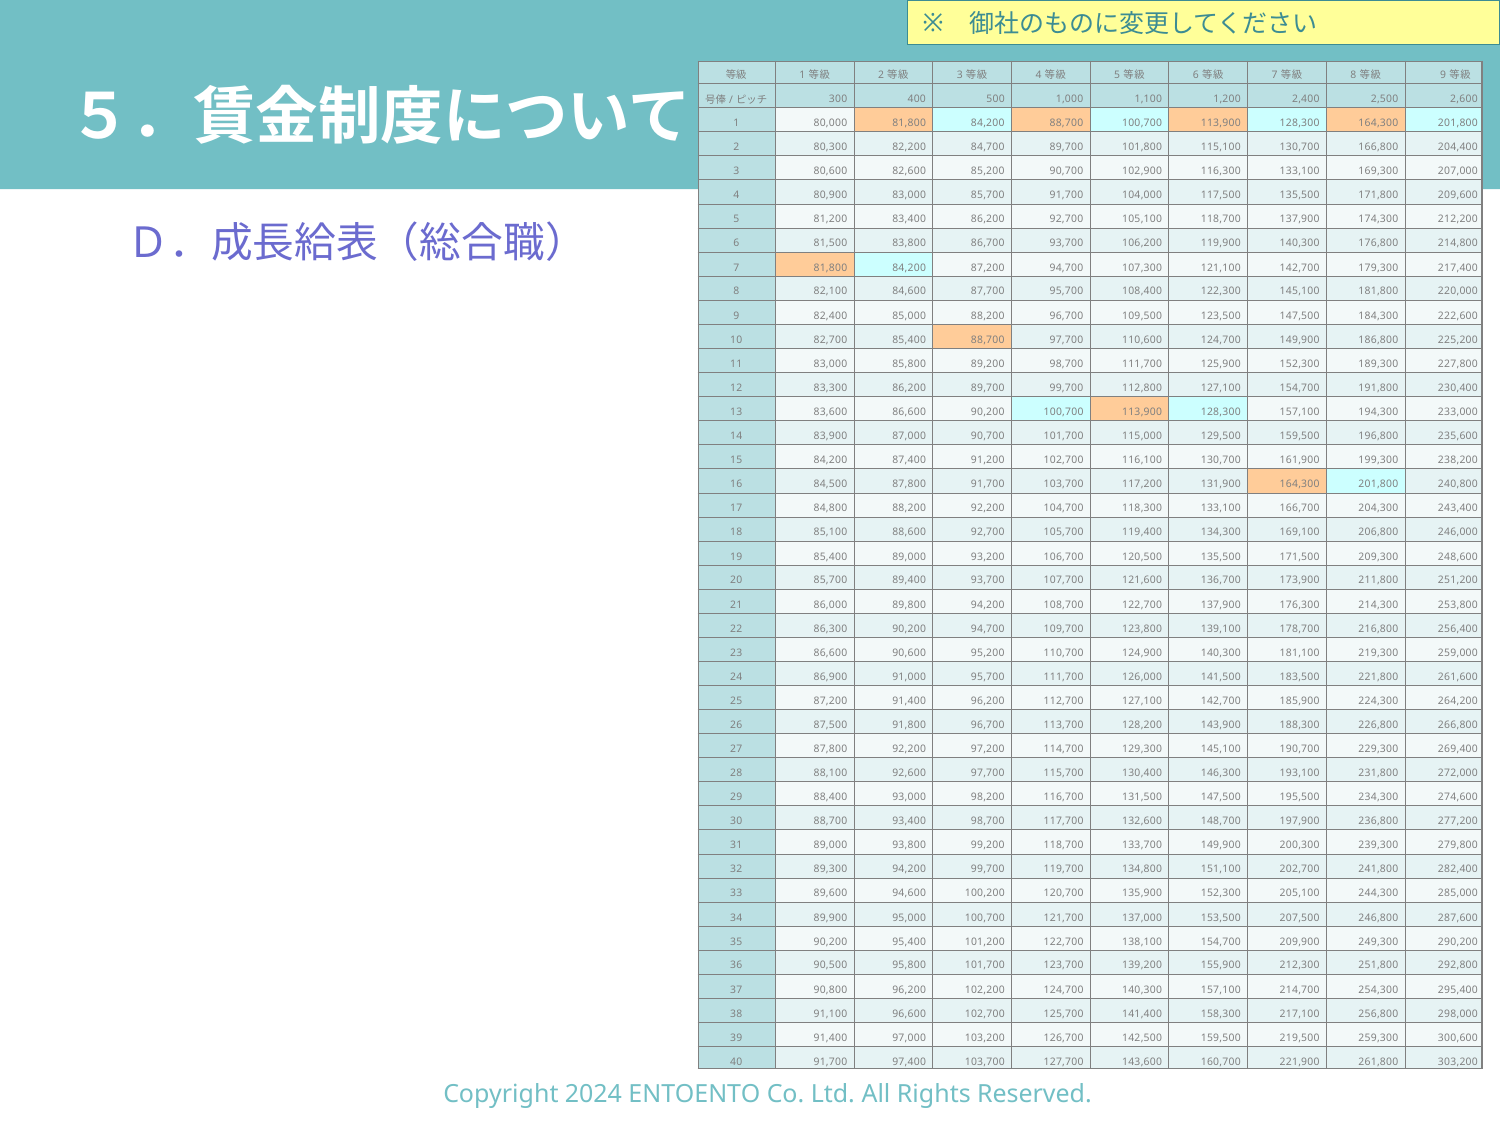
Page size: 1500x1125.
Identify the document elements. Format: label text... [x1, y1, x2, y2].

table_cell 259,300 [1327, 1023, 1405, 1046]
table_cell 159,500 [1248, 421, 1326, 444]
table_cell 号俸/ピッチ [699, 84, 775, 107]
table_cell 101,200 [933, 927, 1011, 950]
table_cell 101,700 [933, 951, 1011, 974]
table_cell 93,400 [855, 806, 932, 829]
table_cell 206,800 [1327, 518, 1405, 541]
table_cell 287,600 [1406, 903, 1481, 926]
table_cell 111,700 [1091, 349, 1168, 372]
table_cell 85,400 [855, 325, 932, 348]
table_cell 137,000 [1091, 903, 1168, 926]
table_cell 140,300 [1091, 975, 1168, 998]
table_cell 135,500 [1169, 542, 1247, 565]
table_cell 88,400 [776, 782, 854, 805]
table_cell 91,100 [776, 999, 854, 1022]
table_cell 110,700 [1012, 638, 1090, 661]
table_cell 93,800 [855, 830, 932, 854]
table_cell 85,100 [776, 518, 854, 541]
table_cell 131,500 [1091, 782, 1168, 805]
table_cell 108,700 [1012, 590, 1090, 613]
table_cell 107,700 [1012, 566, 1090, 589]
table_cell 124,700 [1012, 975, 1090, 998]
table_cell 96,700 [933, 710, 1011, 733]
table_cell 95,800 [855, 951, 932, 974]
table_cell 93,700 [1012, 229, 1090, 252]
table_cell 17 [699, 494, 775, 517]
table_cell 298,000 [1406, 999, 1481, 1022]
table_cell 86,200 [855, 373, 932, 396]
table_header 5等級 [1091, 62, 1168, 83]
table_cell 85,800 [855, 349, 932, 372]
table_cell 1,000 [1012, 84, 1090, 107]
table_cell 235,600 [1406, 421, 1481, 444]
table_cell 201,800 [1406, 108, 1481, 131]
table_cell 96,200 [855, 975, 932, 998]
table_cell 141,400 [1091, 999, 1168, 1022]
table_cell 147,500 [1248, 301, 1326, 324]
table_header 6等級 [1169, 62, 1247, 83]
table_cell 120,700 [1012, 879, 1090, 902]
table_cell 123,700 [1012, 951, 1090, 974]
table_cell 96,600 [855, 999, 932, 1022]
table_cell 82,600 [855, 156, 932, 179]
table_cell 89,600 [776, 879, 854, 902]
table_cell 98,700 [1012, 349, 1090, 372]
table_cell 135,500 [1248, 180, 1326, 204]
table_cell 151,100 [1169, 855, 1247, 878]
table_cell 109,700 [1012, 614, 1090, 637]
table_cell 189,300 [1327, 349, 1405, 372]
table_cell 84,800 [776, 494, 854, 517]
table_cell 264,200 [1406, 686, 1481, 709]
table_cell 84,700 [933, 132, 1011, 155]
table_cell 103,200 [933, 1023, 1011, 1046]
table_cell 89,700 [933, 373, 1011, 396]
table_cell 102,700 [933, 999, 1011, 1022]
table_cell 13 [699, 397, 775, 420]
table_cell 89,300 [776, 855, 854, 878]
table_cell 179,300 [1327, 253, 1405, 276]
table_cell 303,200 [1406, 1047, 1481, 1068]
table_cell 81,200 [776, 205, 854, 228]
table_cell 222,600 [1406, 301, 1481, 324]
table_cell 101,700 [1012, 421, 1090, 444]
table_cell 91,800 [855, 710, 932, 733]
table_cell 107,300 [1091, 253, 1168, 276]
table_cell 143,600 [1091, 1047, 1168, 1068]
table_header 2等級 [855, 62, 932, 83]
table_cell 143,900 [1169, 710, 1247, 733]
table_cell 248,600 [1406, 542, 1481, 565]
table_cell 241,800 [1327, 855, 1405, 878]
table_cell 86,700 [933, 229, 1011, 252]
table_cell 80,600 [776, 156, 854, 179]
table_cell 24 [699, 662, 775, 685]
table_cell 82,100 [776, 277, 854, 300]
table_cell 202,700 [1248, 855, 1326, 878]
table_cell 92,200 [855, 734, 932, 757]
table_cell 16 [699, 469, 775, 493]
table_cell 83,900 [776, 421, 854, 444]
table_cell 212,300 [1248, 951, 1326, 974]
table_cell 20 [699, 566, 775, 589]
table_cell 279,800 [1406, 830, 1481, 854]
table_cell 87,000 [855, 421, 932, 444]
table_cell 500 [933, 84, 1011, 107]
table_cell 85,700 [933, 180, 1011, 204]
table_cell 129,500 [1169, 421, 1247, 444]
table_cell 109,500 [1091, 301, 1168, 324]
table_cell 193,100 [1248, 758, 1326, 781]
table_cell 290,200 [1406, 927, 1481, 950]
table_cell 122,700 [1091, 590, 1168, 613]
table_cell 197,900 [1248, 806, 1326, 829]
table_cell 19 [699, 542, 775, 565]
table_cell 157,100 [1169, 975, 1247, 998]
table_cell 85,700 [776, 566, 854, 589]
table_cell 101,800 [1091, 132, 1168, 155]
table_cell 90,600 [855, 638, 932, 661]
table_cell 88,700 [933, 325, 1011, 348]
table_cell 171,500 [1248, 542, 1326, 565]
table_cell 261,800 [1327, 1047, 1405, 1068]
table_cell 100,700 [1012, 397, 1090, 420]
table_cell 90,700 [1012, 156, 1090, 179]
table_cell 25 [699, 686, 775, 709]
table_cell 100,200 [933, 879, 1011, 902]
table_cell 130,400 [1091, 758, 1168, 781]
table_cell 21 [699, 590, 775, 613]
table_cell 87,200 [933, 253, 1011, 276]
table_cell 161,900 [1248, 445, 1326, 468]
table_cell 106,200 [1091, 229, 1168, 252]
table_cell 32 [699, 855, 775, 878]
table_header 1等級 [776, 62, 854, 83]
table_cell 81,800 [855, 108, 932, 131]
table_cell 86,300 [776, 614, 854, 637]
table_cell 95,700 [933, 662, 1011, 685]
table_cell 214,300 [1327, 590, 1405, 613]
table_cell 125,700 [1012, 999, 1090, 1022]
table_cell 285,000 [1406, 879, 1481, 902]
table_cell 90,500 [776, 951, 854, 974]
table_cell 85,400 [776, 542, 854, 565]
table_cell 136,700 [1169, 566, 1247, 589]
table_cell 134,800 [1091, 855, 1168, 878]
table_cell 123,800 [1091, 614, 1168, 637]
table_cell 14 [699, 421, 775, 444]
table_cell 221,800 [1327, 662, 1405, 685]
table_cell 94,700 [933, 614, 1011, 637]
table_cell 94,700 [1012, 253, 1090, 276]
table_cell 89,000 [776, 830, 854, 854]
table_cell 99,700 [933, 855, 1011, 878]
table_cell 183,500 [1248, 662, 1326, 685]
table_cell 35 [699, 927, 775, 950]
table_cell 89,400 [855, 566, 932, 589]
table_cell 116,300 [1169, 156, 1247, 179]
table_cell 138,100 [1091, 927, 1168, 950]
table_cell 112,800 [1091, 373, 1168, 396]
table_cell 93,000 [855, 782, 932, 805]
table_cell 97,700 [1012, 325, 1090, 348]
table_cell 274,600 [1406, 782, 1481, 805]
table_cell 86,900 [776, 662, 854, 685]
table_cell 130,700 [1248, 132, 1326, 155]
table_cell 139,200 [1091, 951, 1168, 974]
table_cell 91,400 [776, 1023, 854, 1046]
table_cell 137,900 [1169, 590, 1247, 613]
table_cell 220,000 [1406, 277, 1481, 300]
table_cell 113,900 [1169, 108, 1247, 131]
table_cell 103,700 [933, 1047, 1011, 1068]
table_cell 88,200 [933, 301, 1011, 324]
table_cell 233,000 [1406, 397, 1481, 420]
table_header 7等級 [1248, 62, 1326, 83]
footer Copyright 2024 ENTOENTO Co. Ltd. All Rights Reserved. [206, 1070, 1331, 1121]
table_cell 89,900 [776, 903, 854, 926]
table_cell 166,700 [1248, 494, 1326, 517]
table_cell 234,300 [1327, 782, 1405, 805]
table_cell 200,300 [1248, 830, 1326, 854]
table_cell 87,700 [933, 277, 1011, 300]
table_cell 104,000 [1091, 180, 1168, 204]
table_cell 256,800 [1327, 999, 1405, 1022]
table_cell 204,400 [1406, 132, 1481, 155]
table_cell 83,400 [855, 205, 932, 228]
table_cell 100,700 [1091, 108, 1168, 131]
table_cell 127,100 [1091, 686, 1168, 709]
table_cell 83,300 [776, 373, 854, 396]
table_cell 99,200 [933, 830, 1011, 854]
table_cell 135,900 [1091, 879, 1168, 902]
table_cell 169,100 [1248, 518, 1326, 541]
table_cell 227,800 [1406, 349, 1481, 372]
table_cell 84,200 [855, 253, 932, 276]
table_cell 91,400 [855, 686, 932, 709]
table_cell 148,700 [1169, 806, 1247, 829]
table_cell 127,100 [1169, 373, 1247, 396]
table_cell 226,800 [1327, 710, 1405, 733]
table_cell 36 [699, 951, 775, 974]
table_cell 266,800 [1406, 710, 1481, 733]
table_cell 88,200 [855, 494, 932, 517]
table_cell 205,100 [1248, 879, 1326, 902]
table_cell 246,800 [1327, 903, 1405, 926]
table_cell 157,100 [1248, 397, 1326, 420]
table_cell 259,000 [1406, 638, 1481, 661]
table_cell 214,800 [1406, 229, 1481, 252]
table_cell 272,000 [1406, 758, 1481, 781]
table_cell 122,700 [1012, 927, 1090, 950]
table_cell 300,600 [1406, 1023, 1481, 1046]
table_cell 10 [699, 325, 775, 348]
table_cell 7 [699, 253, 775, 276]
table_cell 85,200 [933, 156, 1011, 179]
table_cell 93,700 [933, 566, 1011, 589]
table_cell 1 [699, 108, 775, 131]
table_cell 119,700 [1012, 855, 1090, 878]
table_cell 84,600 [855, 277, 932, 300]
table_cell 95,200 [933, 638, 1011, 661]
table_cell 84,500 [776, 469, 854, 493]
table_cell 86,200 [933, 205, 1011, 228]
table_cell 217,400 [1406, 253, 1481, 276]
table_cell 122,300 [1169, 277, 1247, 300]
table_cell 145,100 [1248, 277, 1326, 300]
table_cell 95,700 [1012, 277, 1090, 300]
table_cell 92,700 [933, 518, 1011, 541]
table_cell 141,500 [1169, 662, 1247, 685]
table_cell 85,000 [855, 301, 932, 324]
table_cell 87,200 [776, 686, 854, 709]
table_cell 90,200 [933, 397, 1011, 420]
table_cell 29 [699, 782, 775, 805]
table_cell 128,200 [1091, 710, 1168, 733]
table_cell 87,800 [776, 734, 854, 757]
table_cell 89,000 [855, 542, 932, 565]
table_cell 115,100 [1169, 132, 1247, 155]
table_cell 176,300 [1248, 590, 1326, 613]
table_cell 400 [855, 84, 932, 107]
table_cell 186,800 [1327, 325, 1405, 348]
table_cell 254,300 [1327, 975, 1405, 998]
table_cell 33 [699, 879, 775, 902]
table_header 9等級 [1406, 62, 1481, 83]
table_cell 87,800 [855, 469, 932, 493]
table_cell 18 [699, 518, 775, 541]
table_cell 90,200 [776, 927, 854, 950]
table_cell 6 [699, 229, 775, 252]
table_cell 124,700 [1169, 325, 1247, 348]
table_cell 103,700 [1012, 469, 1090, 493]
table_cell 154,700 [1248, 373, 1326, 396]
table_cell 2,400 [1248, 84, 1326, 107]
table_cell 105,700 [1012, 518, 1090, 541]
table_header 3等級 [933, 62, 1011, 83]
table_cell 221,900 [1248, 1047, 1326, 1068]
table_cell 102,200 [933, 975, 1011, 998]
table_cell 86,000 [776, 590, 854, 613]
table_cell 2 [699, 132, 775, 155]
table_cell 164,300 [1327, 108, 1405, 131]
table_cell 207,500 [1248, 903, 1326, 926]
table_cell 219,500 [1248, 1023, 1326, 1046]
table_header 等級 [699, 62, 775, 83]
table_cell 188,300 [1248, 710, 1326, 733]
table_cell 121,700 [1012, 903, 1090, 926]
table_cell 116,100 [1091, 445, 1168, 468]
table_cell 207,000 [1406, 156, 1481, 179]
table_cell 30 [699, 806, 775, 829]
table_cell 238,200 [1406, 445, 1481, 468]
table_cell 134,300 [1169, 518, 1247, 541]
list Ｄ．成長給表（総合職） [112, 208, 698, 1012]
table_cell 146,300 [1169, 758, 1247, 781]
table_cell 119,900 [1169, 229, 1247, 252]
table_cell 185,900 [1248, 686, 1326, 709]
table_cell 1,200 [1169, 84, 1247, 107]
table_cell 96,200 [933, 686, 1011, 709]
table_cell 83,000 [776, 349, 854, 372]
table_cell 140,300 [1169, 638, 1247, 661]
table_cell 100,700 [933, 903, 1011, 926]
table_cell 105,100 [1091, 205, 1168, 228]
table_cell 9 [699, 301, 775, 324]
table_cell 94,200 [855, 855, 932, 878]
table_cell 84,200 [776, 445, 854, 468]
table_header 4等級 [1012, 62, 1090, 83]
table_cell 253,800 [1406, 590, 1481, 613]
table_cell 90,700 [933, 421, 1011, 444]
table_cell 147,500 [1169, 782, 1247, 805]
table_cell 83,600 [776, 397, 854, 420]
table_cell 111,700 [1012, 662, 1090, 685]
table_cell 181,800 [1327, 277, 1405, 300]
table_cell 230,400 [1406, 373, 1481, 396]
table_cell 171,800 [1327, 180, 1405, 204]
table_cell 120,500 [1091, 542, 1168, 565]
table_cell 174,300 [1327, 205, 1405, 228]
table_cell 89,200 [933, 349, 1011, 372]
table_cell 176,800 [1327, 229, 1405, 252]
table_cell 92,700 [1012, 205, 1090, 228]
table_cell 295,400 [1406, 975, 1481, 998]
table_cell 82,200 [855, 132, 932, 155]
table_cell 113,700 [1012, 710, 1090, 733]
table_cell 86,600 [776, 638, 854, 661]
table_cell 80,000 [776, 108, 854, 131]
table_cell 195,500 [1248, 782, 1326, 805]
table_cell 142,500 [1091, 1023, 1168, 1046]
table_cell 2,600 [1406, 84, 1481, 107]
table_cell 31 [699, 830, 775, 854]
table_cell 91,700 [776, 1047, 854, 1068]
table_cell 300 [776, 84, 854, 107]
table_cell 27 [699, 734, 775, 757]
table_cell 211,800 [1327, 566, 1405, 589]
table_cell 102,700 [1012, 445, 1090, 468]
table_cell 128,300 [1248, 108, 1326, 131]
table_cell 34 [699, 903, 775, 926]
table_cell 118,700 [1012, 830, 1090, 854]
table_cell 219,300 [1327, 638, 1405, 661]
table_cell 87,500 [776, 710, 854, 733]
table_cell 160,700 [1169, 1047, 1247, 1068]
table_cell 112,700 [1012, 686, 1090, 709]
table_cell 244,300 [1327, 879, 1405, 902]
table_cell 209,300 [1327, 542, 1405, 565]
table_cell 196,800 [1327, 421, 1405, 444]
table_cell 23 [699, 638, 775, 661]
table_cell 178,700 [1248, 614, 1326, 637]
table_cell 269,400 [1406, 734, 1481, 757]
table_cell 116,700 [1012, 782, 1090, 805]
table_cell 117,200 [1091, 469, 1168, 493]
table_cell 251,800 [1327, 951, 1405, 974]
table_cell 131,900 [1169, 469, 1247, 493]
table_cell 125,900 [1169, 349, 1247, 372]
table_cell 83,000 [855, 180, 932, 204]
table_cell 95,400 [855, 927, 932, 950]
table_cell 128,300 [1169, 397, 1247, 420]
table_cell 214,700 [1248, 975, 1326, 998]
table_cell 209,600 [1406, 180, 1481, 204]
table_cell 164,300 [1248, 469, 1326, 493]
table_cell 173,900 [1248, 566, 1326, 589]
table_cell 246,000 [1406, 518, 1481, 541]
table_cell 133,100 [1169, 494, 1247, 517]
table_cell 11 [699, 349, 775, 372]
table_cell 129,300 [1091, 734, 1168, 757]
table_cell 15 [699, 445, 775, 468]
table_cell 80,900 [776, 180, 854, 204]
table_cell 117,500 [1169, 180, 1247, 204]
text_box 御社のものに変更してください [907, 0, 1500, 45]
table_cell 39 [699, 1023, 775, 1046]
table_cell 95,000 [855, 903, 932, 926]
table_cell 212,200 [1406, 205, 1481, 228]
table_cell 37 [699, 975, 775, 998]
table_cell 108,400 [1091, 277, 1168, 300]
table_cell 102,900 [1091, 156, 1168, 179]
table_cell 142,700 [1248, 253, 1326, 276]
table_cell 256,400 [1406, 614, 1481, 637]
table_cell 97,400 [855, 1047, 932, 1068]
table_cell 181,100 [1248, 638, 1326, 661]
table_cell 91,000 [855, 662, 932, 685]
table_header 8等級 [1327, 62, 1405, 83]
table_cell 152,300 [1248, 349, 1326, 372]
table_cell 140,300 [1248, 229, 1326, 252]
table_cell 92,600 [855, 758, 932, 781]
table_cell 1,100 [1091, 84, 1168, 107]
table_cell 26 [699, 710, 775, 733]
table_cell 113,900 [1091, 397, 1168, 420]
table_cell 236,800 [1327, 806, 1405, 829]
table_cell 94,600 [855, 879, 932, 902]
table_cell 155,900 [1169, 951, 1247, 974]
table_cell 81,500 [776, 229, 854, 252]
table_cell 229,300 [1327, 734, 1405, 757]
table_cell 191,800 [1327, 373, 1405, 396]
table_cell 89,800 [855, 590, 932, 613]
table_cell 199,300 [1327, 445, 1405, 468]
table_cell 8 [699, 277, 775, 300]
table_cell 88,100 [776, 758, 854, 781]
table_cell 251,200 [1406, 566, 1481, 589]
table_cell 243,400 [1406, 494, 1481, 517]
table_cell 261,600 [1406, 662, 1481, 685]
table_cell 28 [699, 758, 775, 781]
table_cell 82,400 [776, 301, 854, 324]
table_cell 154,700 [1169, 927, 1247, 950]
table_cell 3 [699, 156, 775, 179]
table_cell 184,300 [1327, 301, 1405, 324]
table_cell 249,300 [1327, 927, 1405, 950]
table_cell 282,400 [1406, 855, 1481, 878]
table_cell 83,800 [855, 229, 932, 252]
table_cell 97,700 [933, 758, 1011, 781]
table_cell 240,800 [1406, 469, 1481, 493]
table_cell 104,700 [1012, 494, 1090, 517]
table_cell 38 [699, 999, 775, 1022]
table_cell 121,600 [1091, 566, 1168, 589]
table_cell 137,900 [1248, 205, 1326, 228]
table_cell 97,000 [855, 1023, 932, 1046]
table_cell 117,700 [1012, 806, 1090, 829]
table_cell 121,100 [1169, 253, 1247, 276]
table_cell 277,200 [1406, 806, 1481, 829]
table_cell 2,500 [1327, 84, 1405, 107]
table_cell 91,200 [933, 445, 1011, 468]
table_cell 217,100 [1248, 999, 1326, 1022]
table_cell 89,700 [1012, 132, 1090, 155]
table_cell 88,700 [776, 806, 854, 829]
table_cell 88,700 [1012, 108, 1090, 131]
table_cell 91,700 [1012, 180, 1090, 204]
table_cell 88,600 [855, 518, 932, 541]
table_cell 98,200 [933, 782, 1011, 805]
table_cell 99,700 [1012, 373, 1090, 396]
table_cell 92,200 [933, 494, 1011, 517]
table_cell 139,100 [1169, 614, 1247, 637]
table_cell 5 [699, 205, 775, 228]
table_cell 190,700 [1248, 734, 1326, 757]
table_cell 90,200 [855, 614, 932, 637]
table_cell 98,700 [933, 806, 1011, 829]
table_cell 94,200 [933, 590, 1011, 613]
table_cell 40 [699, 1047, 775, 1068]
table_cell 209,900 [1248, 927, 1326, 950]
table_cell 142,700 [1169, 686, 1247, 709]
table_cell 12 [699, 373, 775, 396]
table_cell 119,400 [1091, 518, 1168, 541]
table_cell 166,800 [1327, 132, 1405, 155]
table_cell 216,800 [1327, 614, 1405, 637]
table_cell 201,800 [1327, 469, 1405, 493]
table_cell 87,400 [855, 445, 932, 468]
table_cell 84,200 [933, 108, 1011, 131]
table_cell 80,300 [776, 132, 854, 155]
table_cell 231,800 [1327, 758, 1405, 781]
table_cell 127,700 [1012, 1047, 1090, 1068]
table_cell 149,900 [1169, 830, 1247, 854]
table_cell 110,600 [1091, 325, 1168, 348]
table_cell 118,300 [1091, 494, 1168, 517]
table_cell 115,000 [1091, 421, 1168, 444]
table_cell 90,800 [776, 975, 854, 998]
table_cell 114,700 [1012, 734, 1090, 757]
table_cell 97,200 [933, 734, 1011, 757]
table_cell 239,300 [1327, 830, 1405, 854]
title ５．賃金制度について [53, 42, 1388, 185]
table_cell 133,100 [1248, 156, 1326, 179]
table_cell 126,700 [1012, 1023, 1090, 1046]
table_cell 149,900 [1248, 325, 1326, 348]
table_cell 91,700 [933, 469, 1011, 493]
table_cell 22 [699, 614, 775, 637]
table_cell 194,300 [1327, 397, 1405, 420]
table_cell 152,300 [1169, 879, 1247, 902]
table_cell 115,700 [1012, 758, 1090, 781]
table_cell 153,500 [1169, 903, 1247, 926]
table_cell 145,100 [1169, 734, 1247, 757]
table_cell 86,600 [855, 397, 932, 420]
table_cell 292,800 [1406, 951, 1481, 974]
table_cell 96,700 [1012, 301, 1090, 324]
table_cell 204,300 [1327, 494, 1405, 517]
table_cell 158,300 [1169, 999, 1247, 1022]
table_cell 82,700 [776, 325, 854, 348]
table_cell 93,200 [933, 542, 1011, 565]
table_cell 159,500 [1169, 1023, 1247, 1046]
table_cell 225,200 [1406, 325, 1481, 348]
table_cell 169,300 [1327, 156, 1405, 179]
table_cell 81,800 [776, 253, 854, 276]
table_cell 130,700 [1169, 445, 1247, 468]
table_cell 106,700 [1012, 542, 1090, 565]
table_cell 224,300 [1327, 686, 1405, 709]
table_cell 4 [699, 180, 775, 204]
table_cell 126,000 [1091, 662, 1168, 685]
table_cell 133,700 [1091, 830, 1168, 854]
table_cell 124,900 [1091, 638, 1168, 661]
table_cell 123,500 [1169, 301, 1247, 324]
table_cell 118,700 [1169, 205, 1247, 228]
table_cell 132,600 [1091, 806, 1168, 829]
